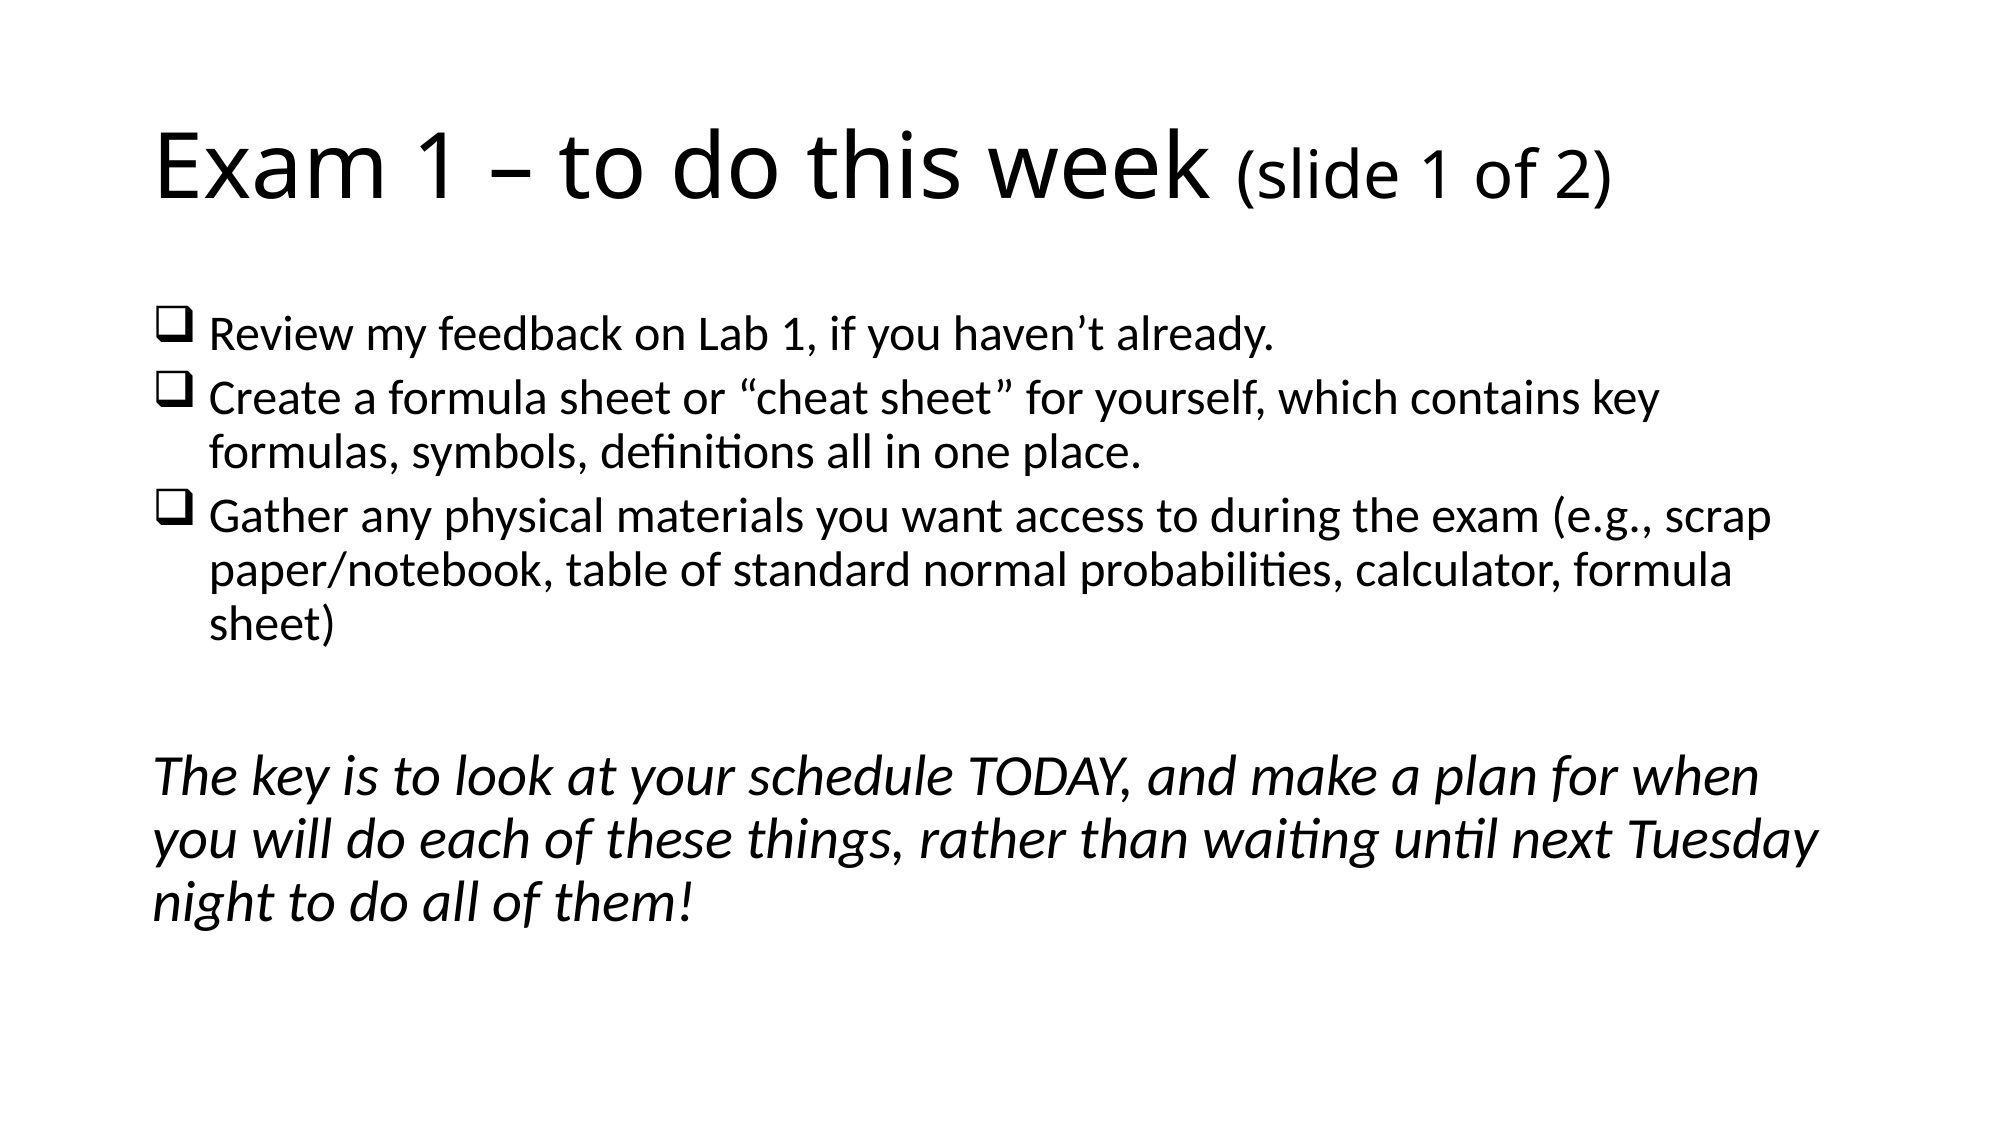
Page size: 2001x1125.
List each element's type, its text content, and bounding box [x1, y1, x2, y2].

title Exam 1 – to do this week (slide 1 of 2) [137, 59, 1863, 278]
list Review my feedback on Lab 1, if you haven’t already. Create a formula sheet or “cheat sheet” for yourself, which contains key formulas, symbols, definitions all in one place. Gather any physical materials you want access to during the exam (e.g., scrap paper/notebook, table of standard normal probabilities, calculator, formula sheet) The key is to look at your schedule TODAY, and make a plan for when you will do each of these things, rather than waiting until next Tuesday night to do all of them! [137, 299, 1863, 1014]
